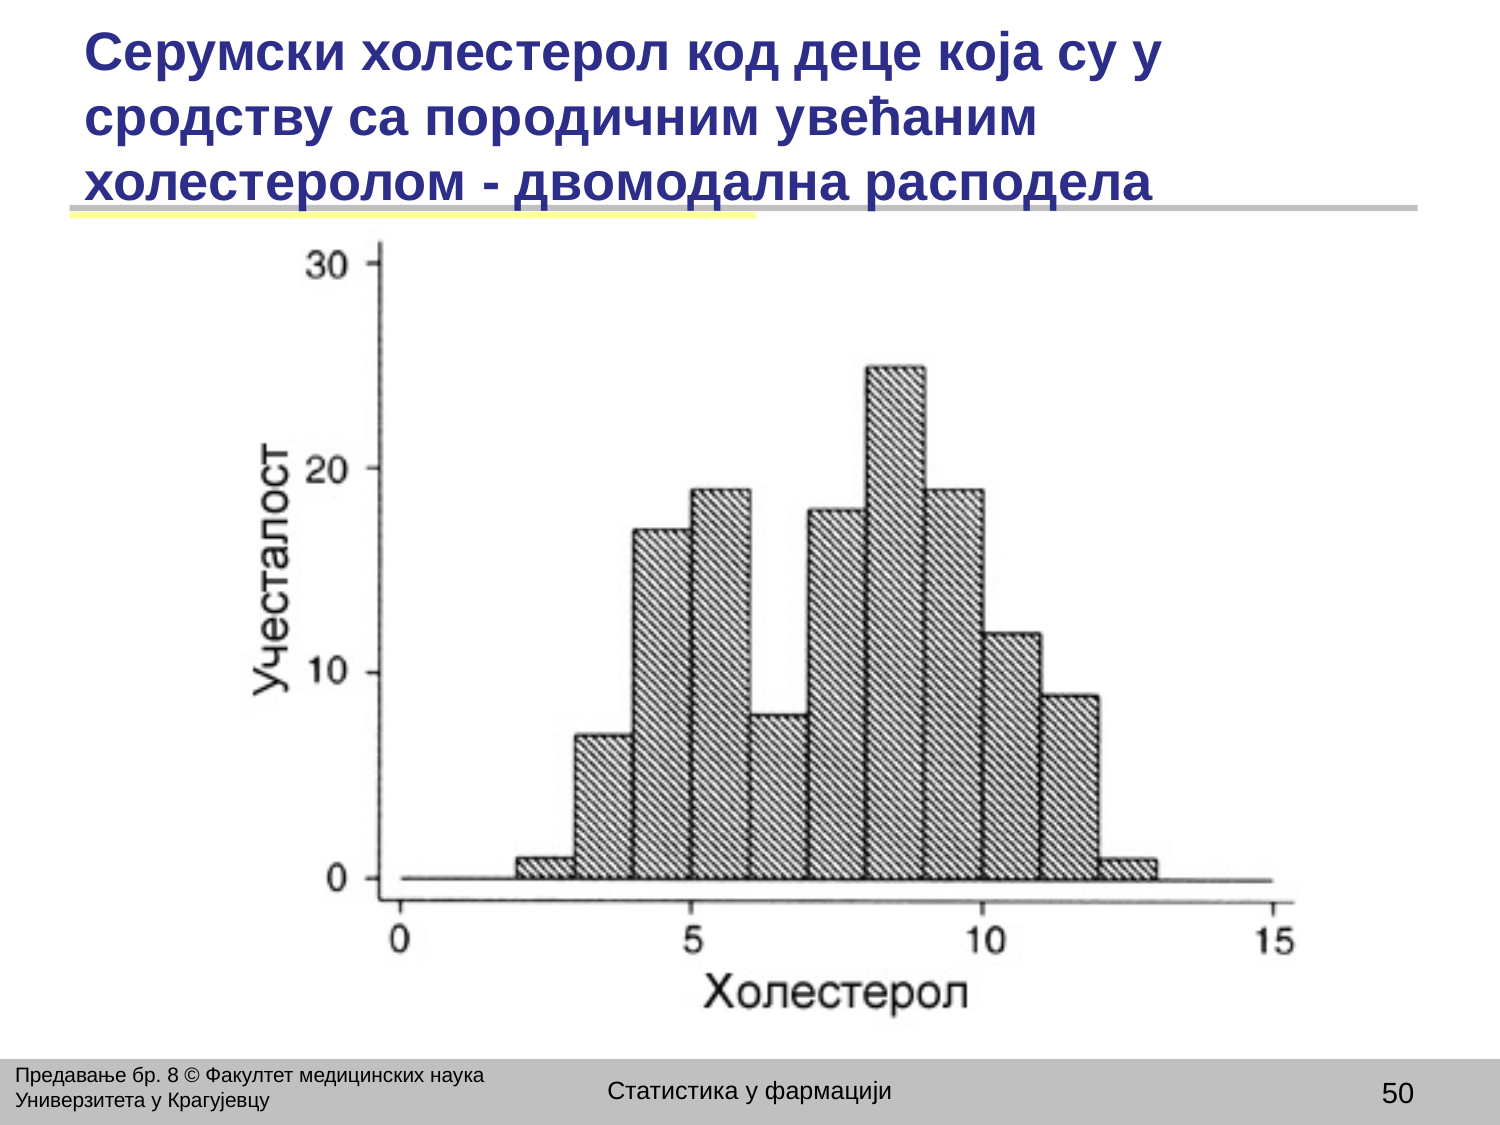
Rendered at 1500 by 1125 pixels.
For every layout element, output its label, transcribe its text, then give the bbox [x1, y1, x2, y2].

slide_number 50 [1079, 1066, 1430, 1125]
slide_number Предавање бр. 8 © Факултет медицинских наука Универзитета у Крагујевцу [0, 1053, 631, 1108]
footer Статистика у фармацији [512, 1066, 988, 1125]
title Серумски холестерол код деце која су у сродству са породичним увећаним холестеролом - двомодална расподела [69, 19, 1426, 208]
picture [238, 226, 1315, 1035]
